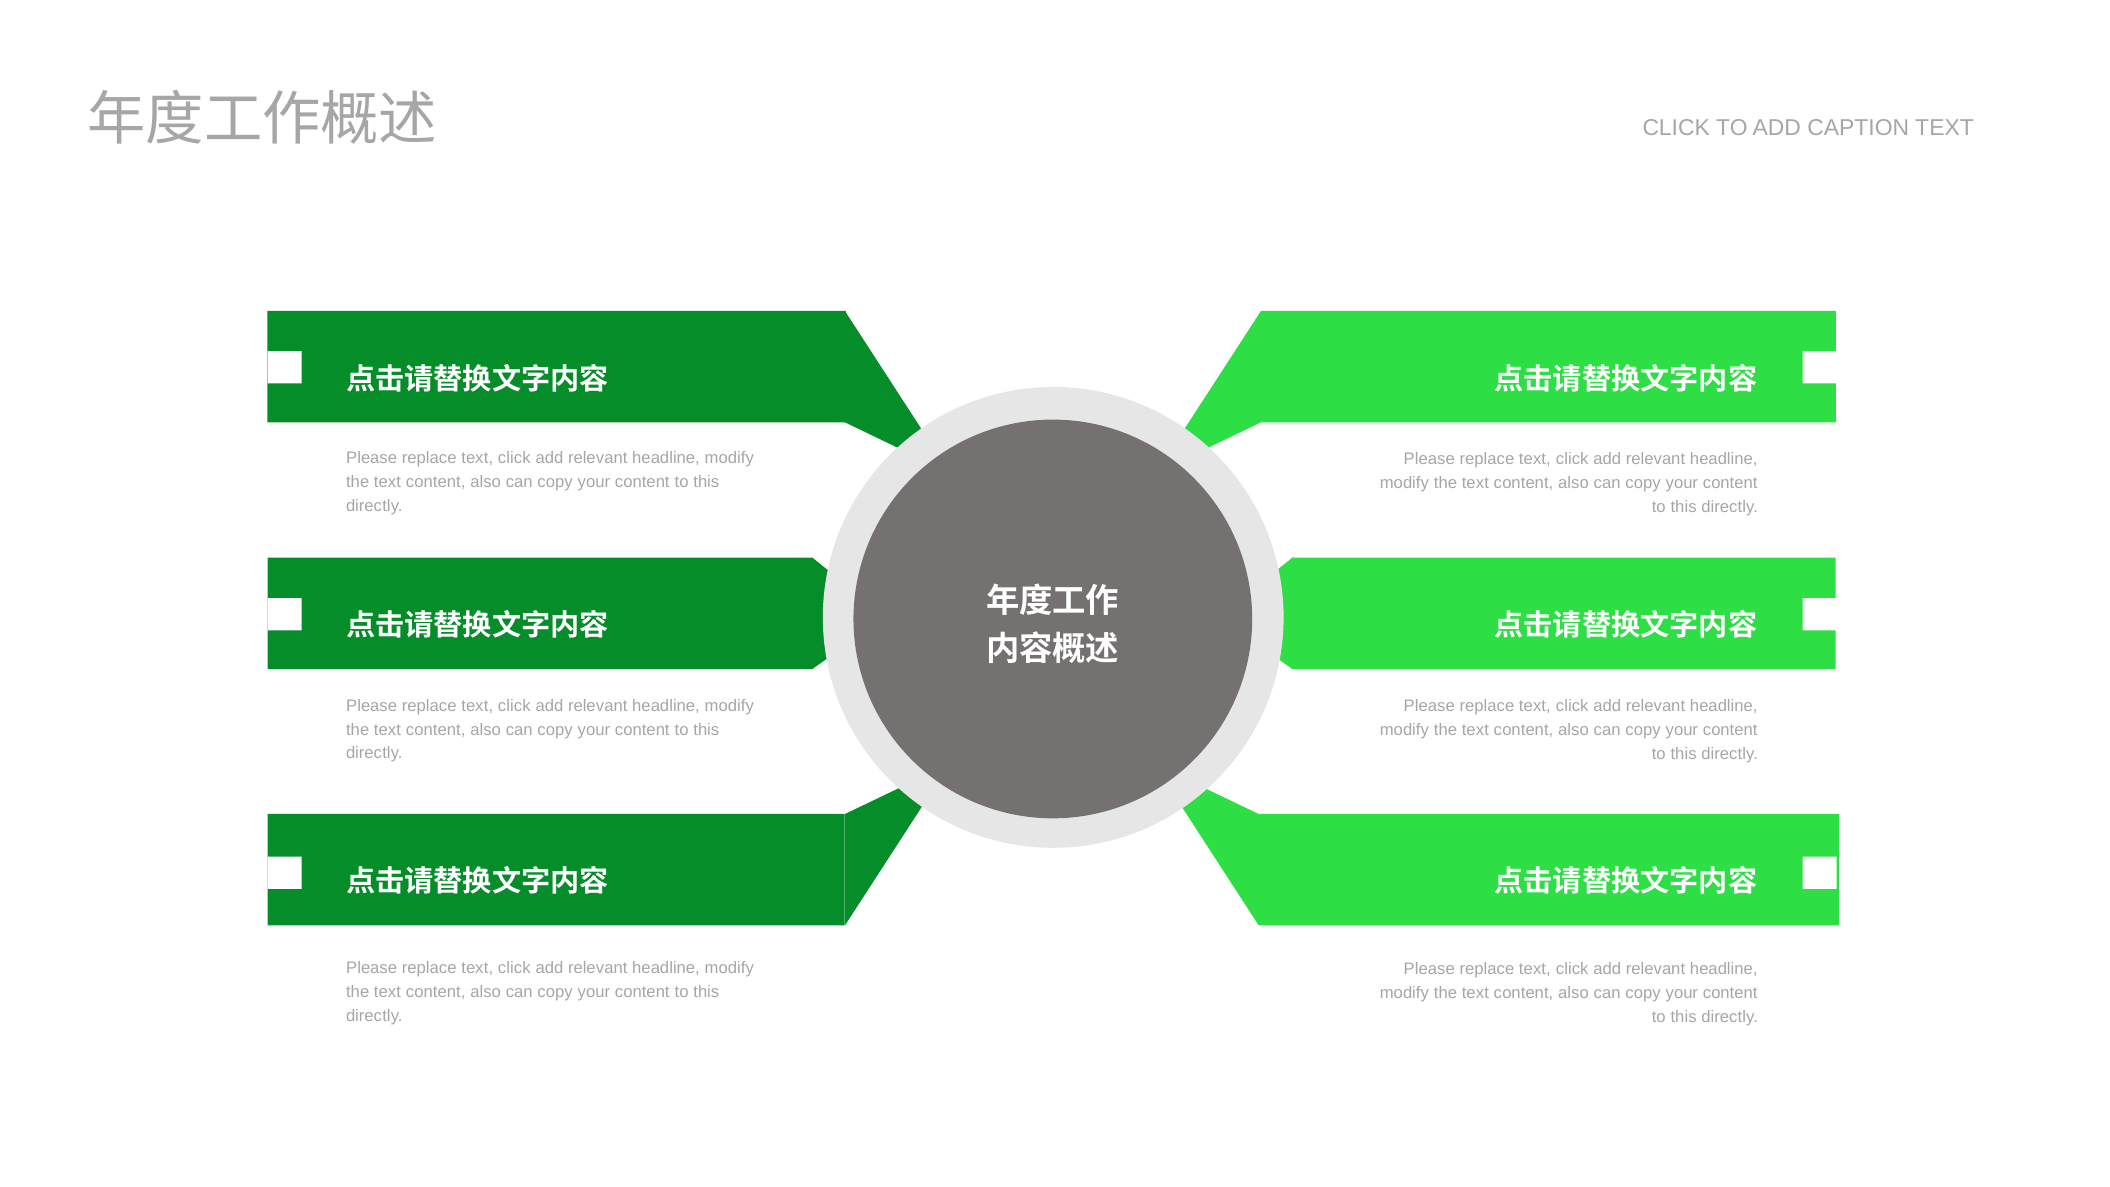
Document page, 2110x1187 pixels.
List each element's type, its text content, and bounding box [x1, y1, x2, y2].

text_box Please replace text, click add relevant headline, modify the text content, also can copy your content to this directly. [346, 945, 756, 1033]
text_box Please replace text, click add relevant headline, modify the text content, also can copy your content to this directly. [346, 683, 756, 770]
text_box Please replace text, click add relevant headline, modify the text content, also can copy your content to this directly. [346, 460, 756, 523]
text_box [267, 310, 935, 460]
text_box Please replace text, click add relevant headline, modify the text content, also can copy your content to this directly. [1370, 460, 1759, 523]
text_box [1284, 557, 1836, 670]
text_box Please replace text, click add relevant headline, modify the text content, also can copy your content to this directly. [1370, 684, 1759, 770]
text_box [87, 78, 2022, 153]
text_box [267, 557, 822, 670]
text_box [1171, 310, 1837, 460]
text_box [1169, 776, 1839, 926]
text_box Please replace text, click add relevant headline, modify the text content, also can copy your content to this directly. [1370, 946, 1759, 1033]
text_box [822, 386, 1284, 848]
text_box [267, 776, 935, 926]
